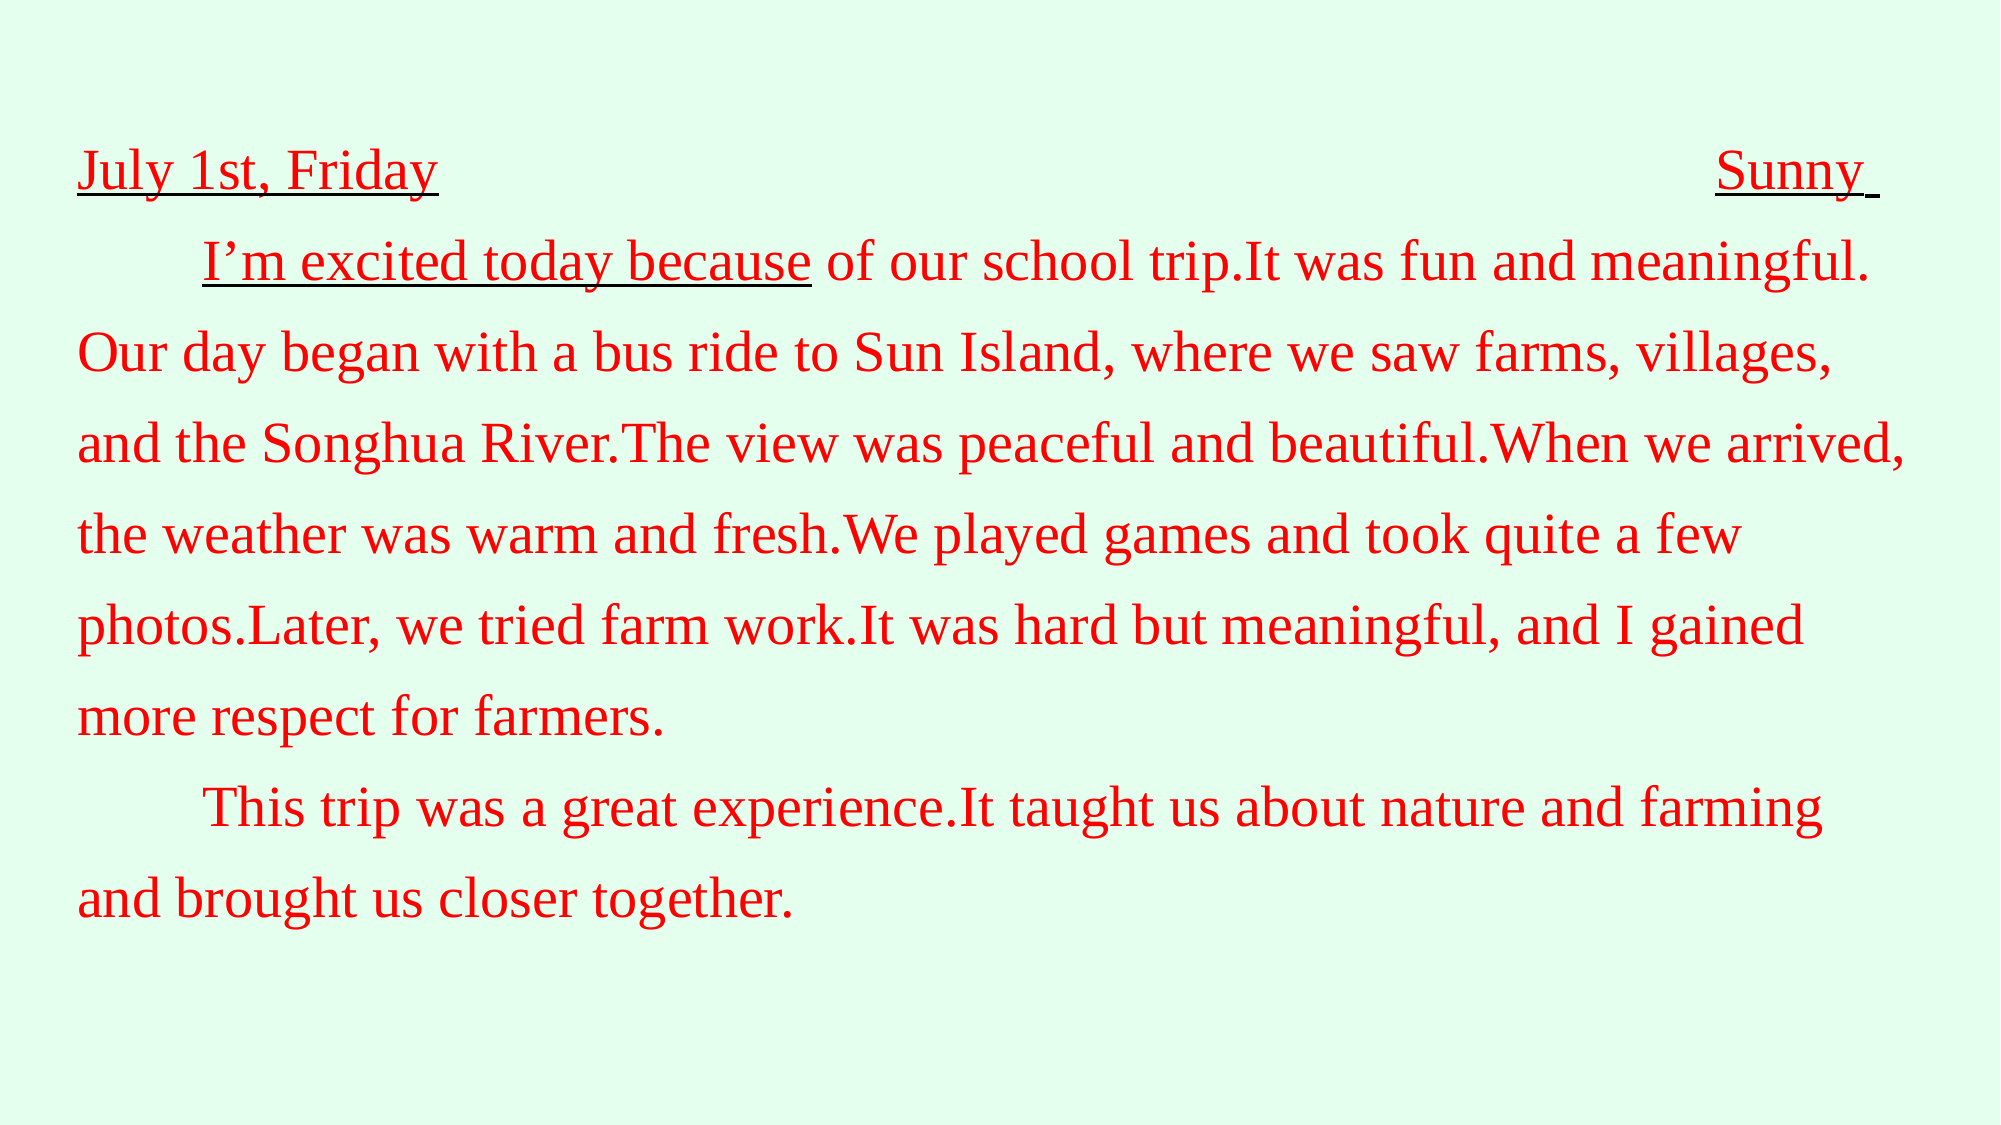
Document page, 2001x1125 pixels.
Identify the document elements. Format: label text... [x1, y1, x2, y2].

text_box July 1st, Friday Sunny I’m excited today because of our school trip.It was fun and meaningful. Our day began with a bus ride to Sun Island, where we saw farms, villages, and the Songhua River.The view was peaceful and beautiful.When we arrived, the weather was warm and fresh.We played games and took quite a few photos.Later, we tried farm work.It was hard but meaningful, and I gained more respect for farmers. This trip was a great experience.It taught us about nature and farming and brought us closer together. [62, 102, 1938, 937]
